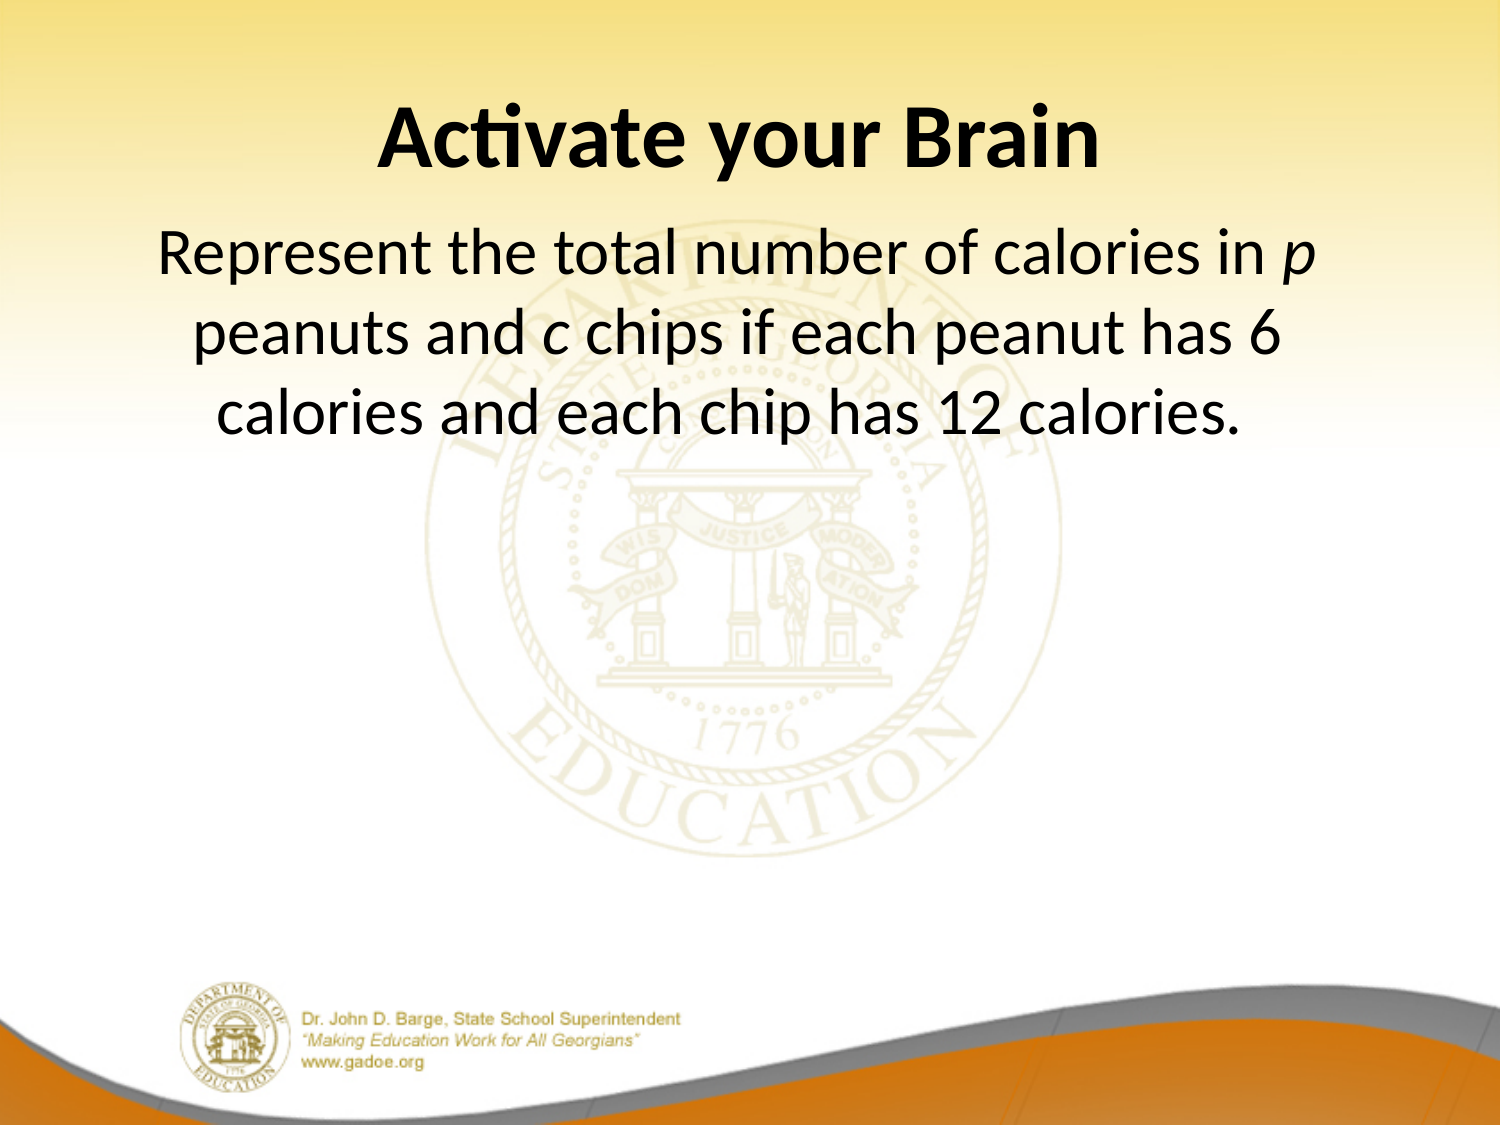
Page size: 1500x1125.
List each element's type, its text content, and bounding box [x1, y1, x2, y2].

title Activate your Brain [112, 49, 1388, 213]
picture [0, 0, 1500, 1125]
subtitle Represent the total number of calories in p peanuts and c chips if each peanut has 6 calories and each chip has 12 calories. [112, 199, 1363, 926]
